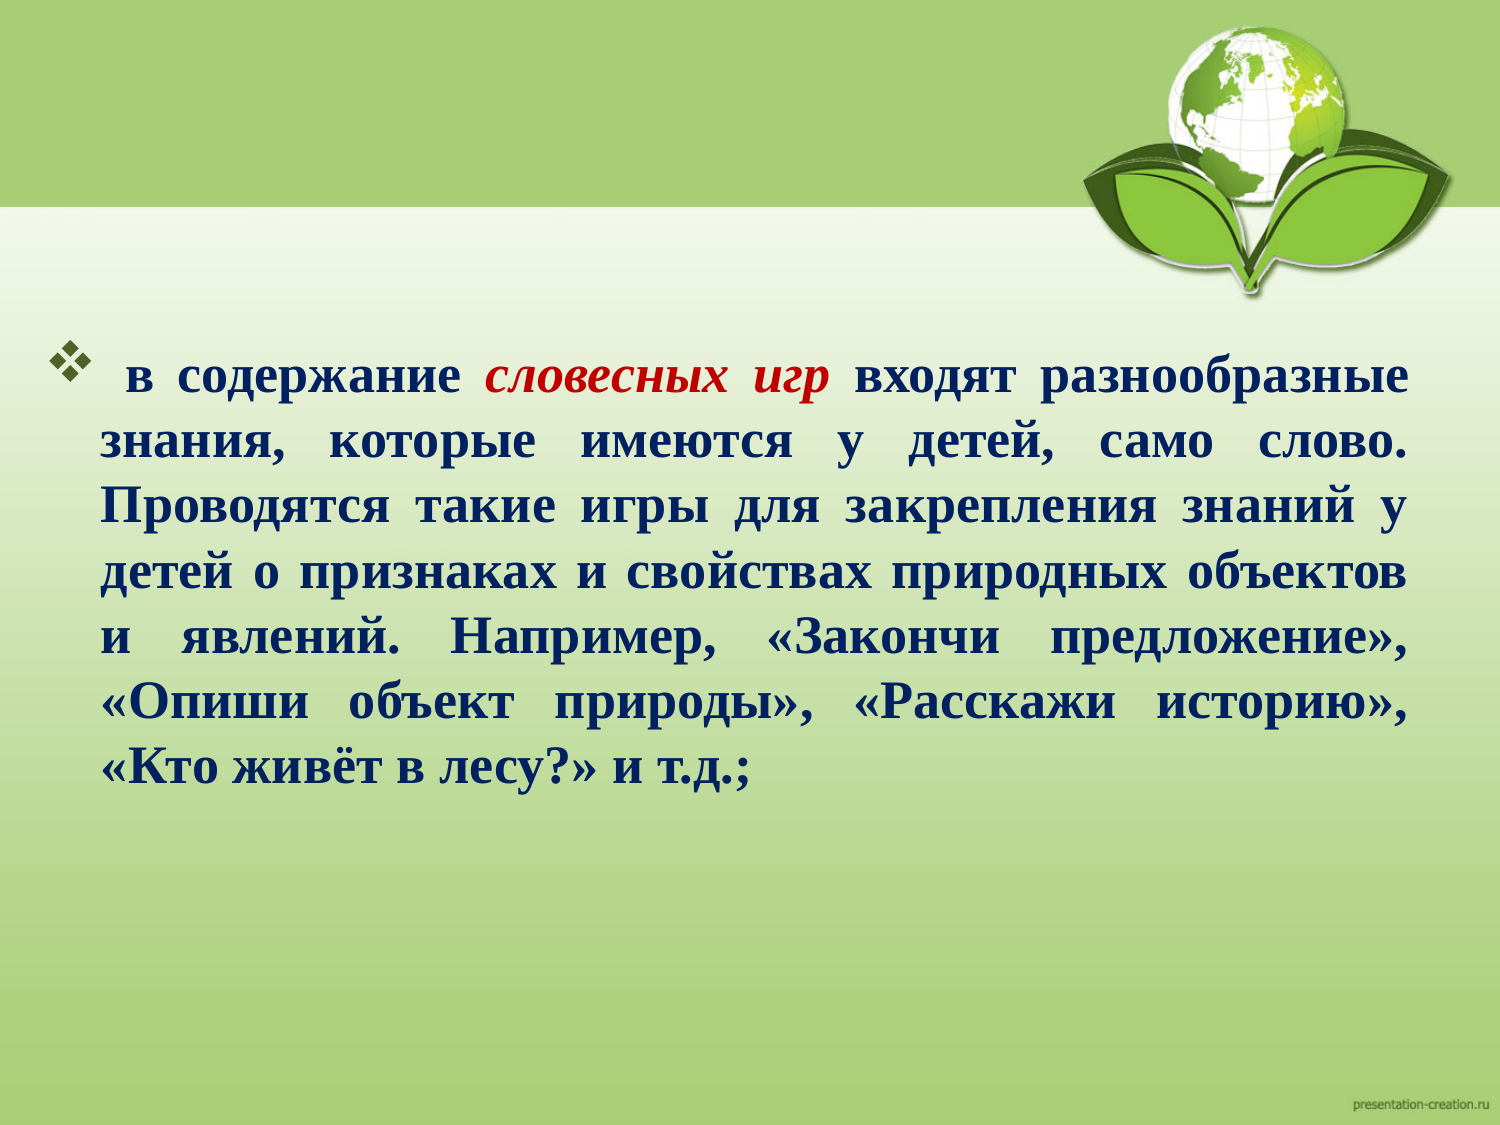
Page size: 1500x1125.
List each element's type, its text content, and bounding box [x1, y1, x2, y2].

list в содержание словесных игр входят разнообразные знания, которые имеются у детей, само слово. Проводятся такие игры для закрепления знаний у детей о признаках и свойствах природных объектов и явлений. Например, «Закончи предложение», «Опиши объект природы», «Расскажи историю», «Кто живёт в лесу?» и т.д.; [29, 326, 1425, 929]
picture [0, 0, 1500, 1125]
